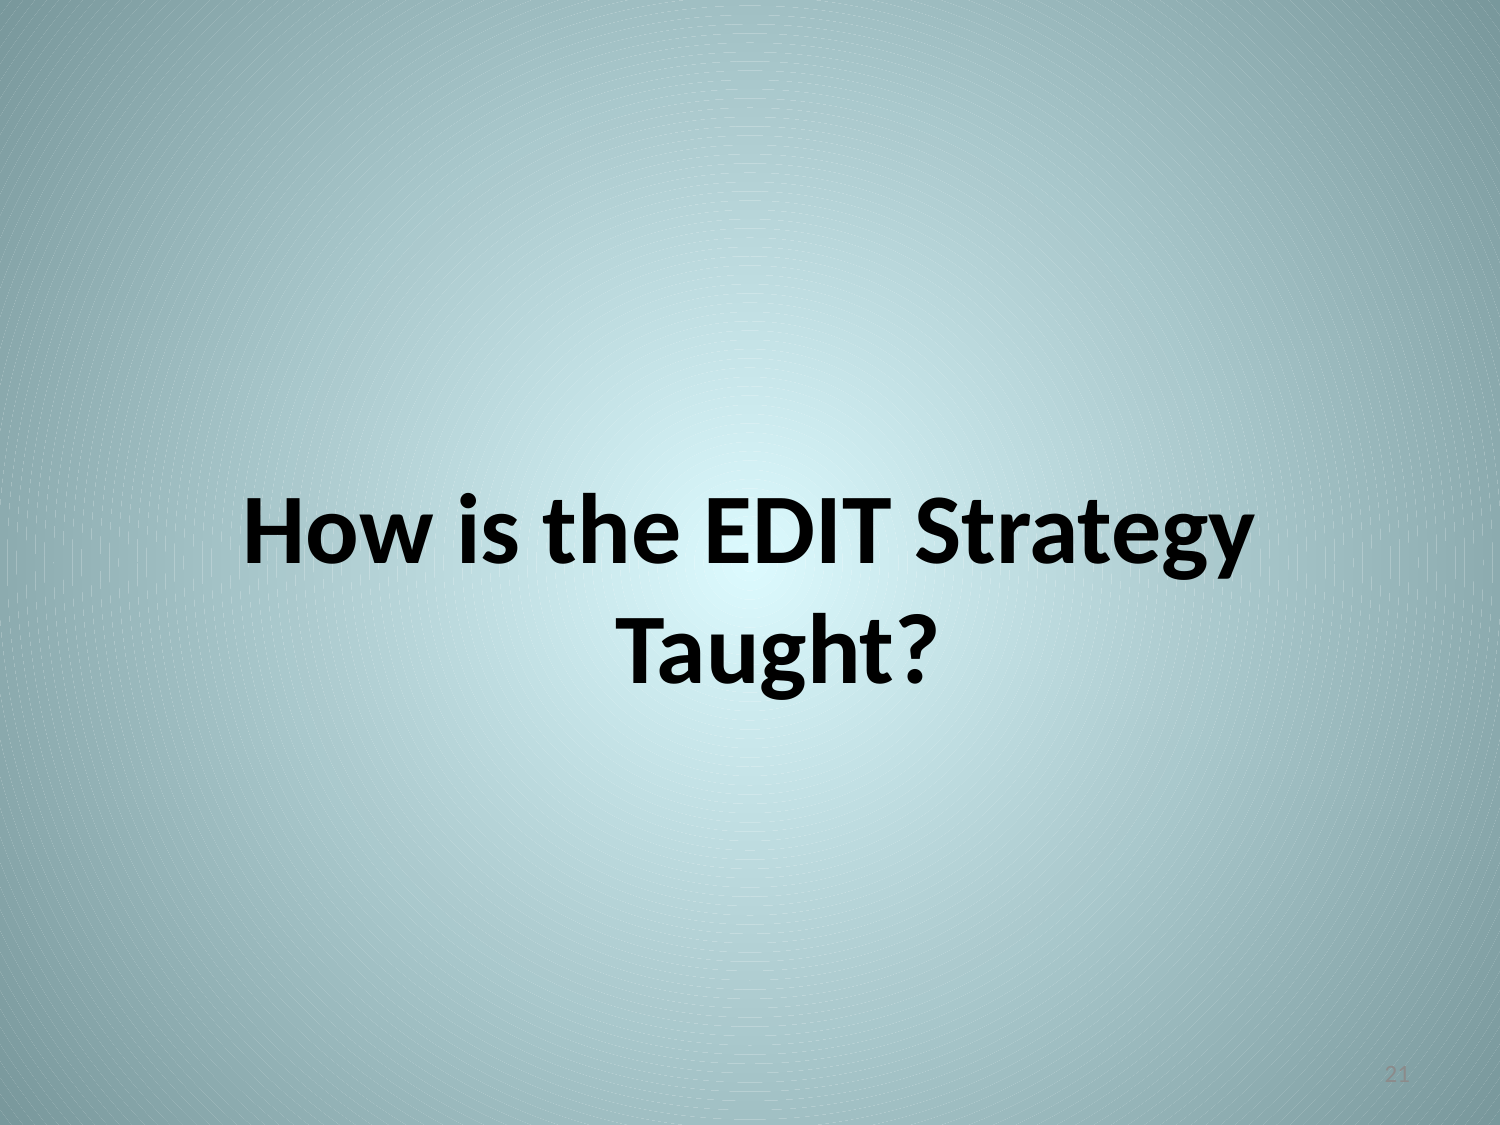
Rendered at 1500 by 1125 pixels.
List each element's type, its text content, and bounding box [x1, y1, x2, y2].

slide_number 21 [1074, 1042, 1425, 1103]
list How is the EDIT Strategy Taught? [75, 262, 1425, 1005]
